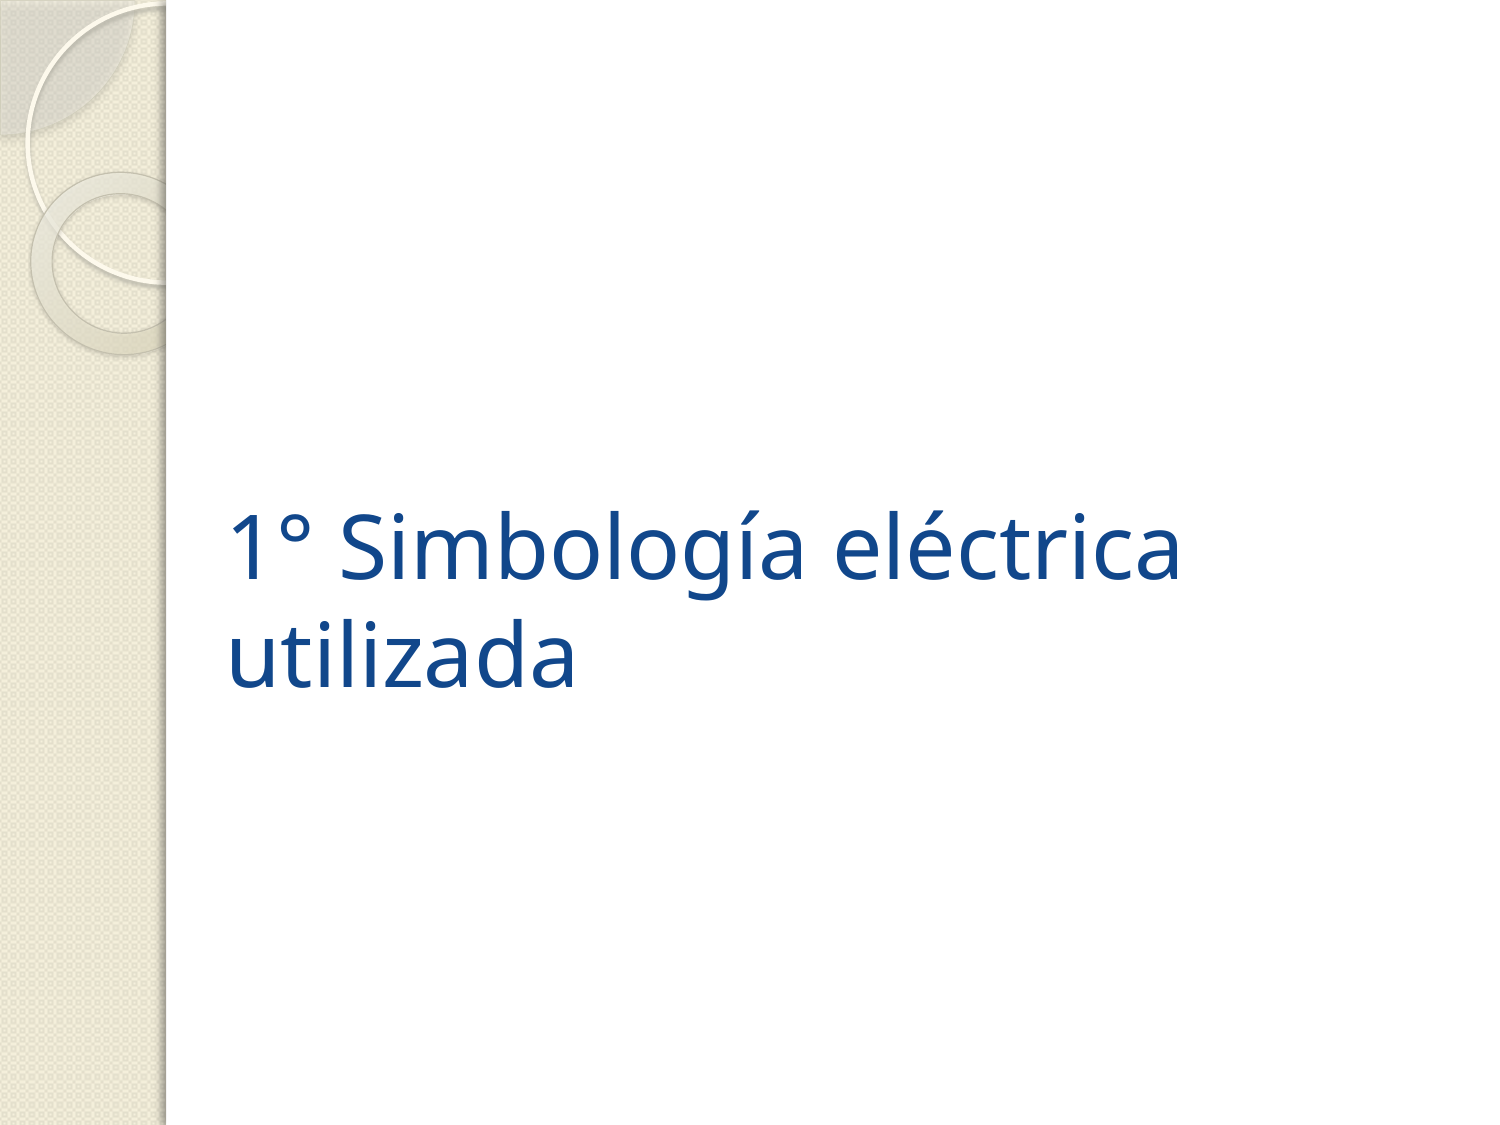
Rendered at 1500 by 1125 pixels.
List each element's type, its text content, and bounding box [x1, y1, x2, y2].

title 1° Simbología eléctrica utilizada [210, 503, 1441, 692]
